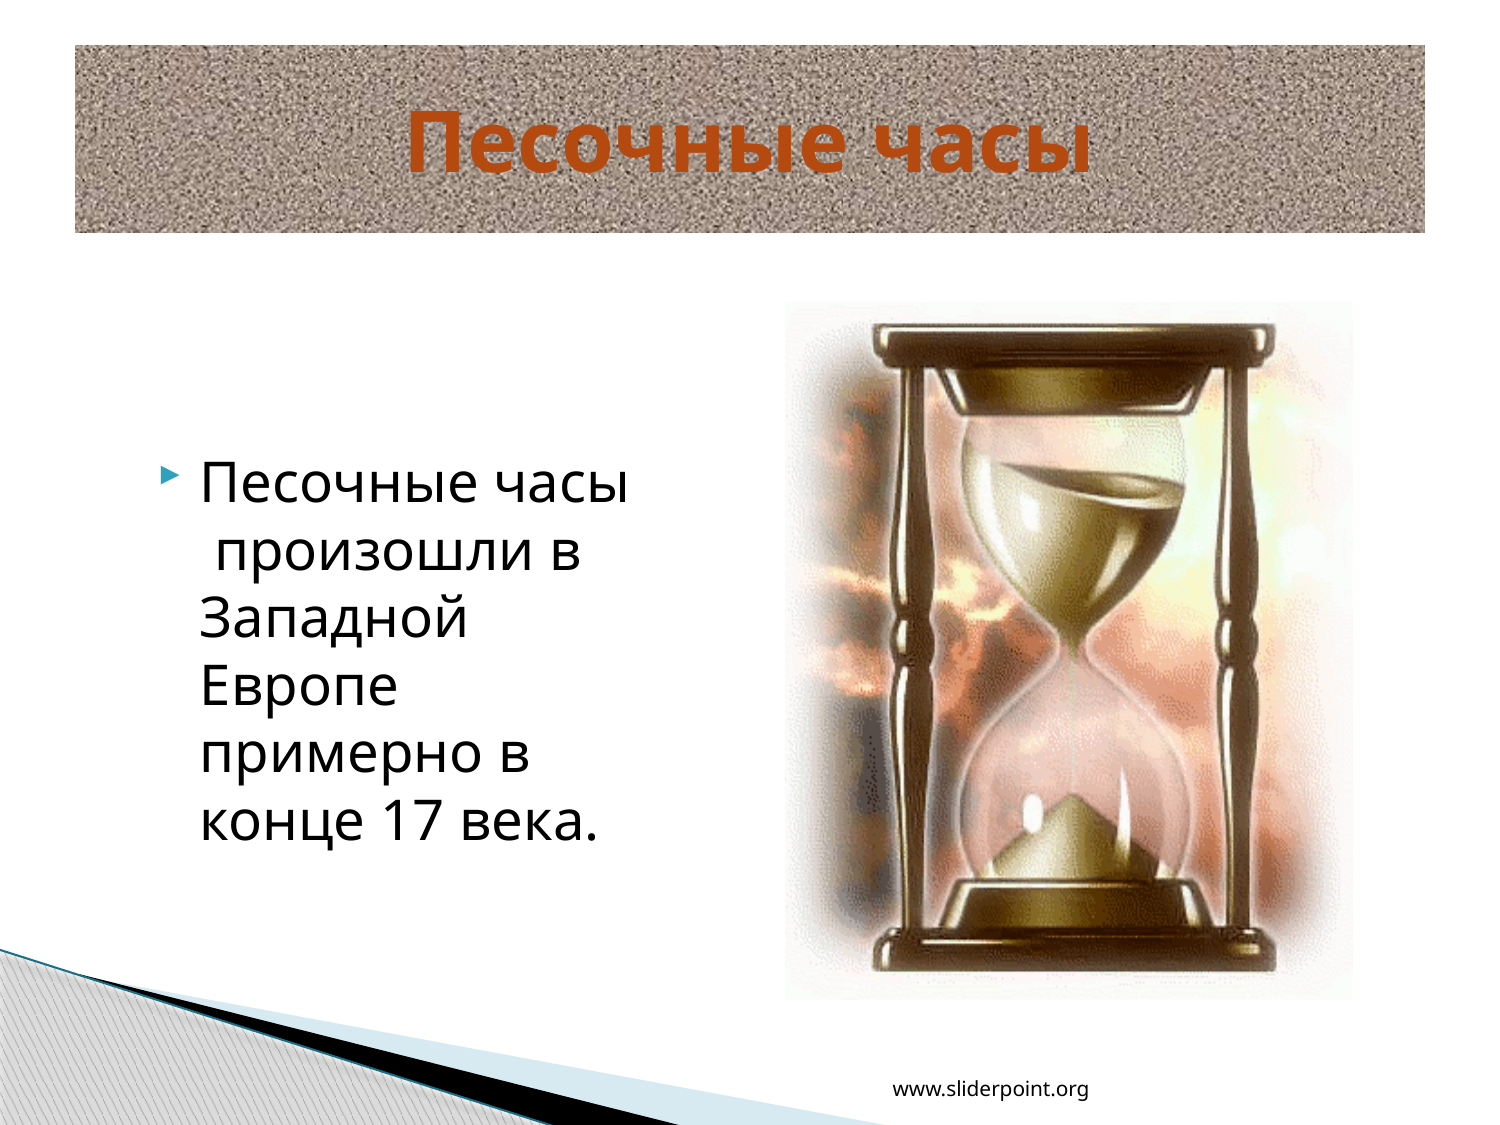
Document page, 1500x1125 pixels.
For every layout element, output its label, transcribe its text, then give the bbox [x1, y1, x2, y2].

footer www.sliderpoint.org [718, 1051, 1105, 1112]
picture [785, 302, 1353, 1000]
title Песочные часы [75, 45, 1425, 233]
text_box Песочные часы произошли в Западной Европе примерно в конце 17 века. [124, 363, 659, 1036]
text_box [99, 338, 634, 1011]
